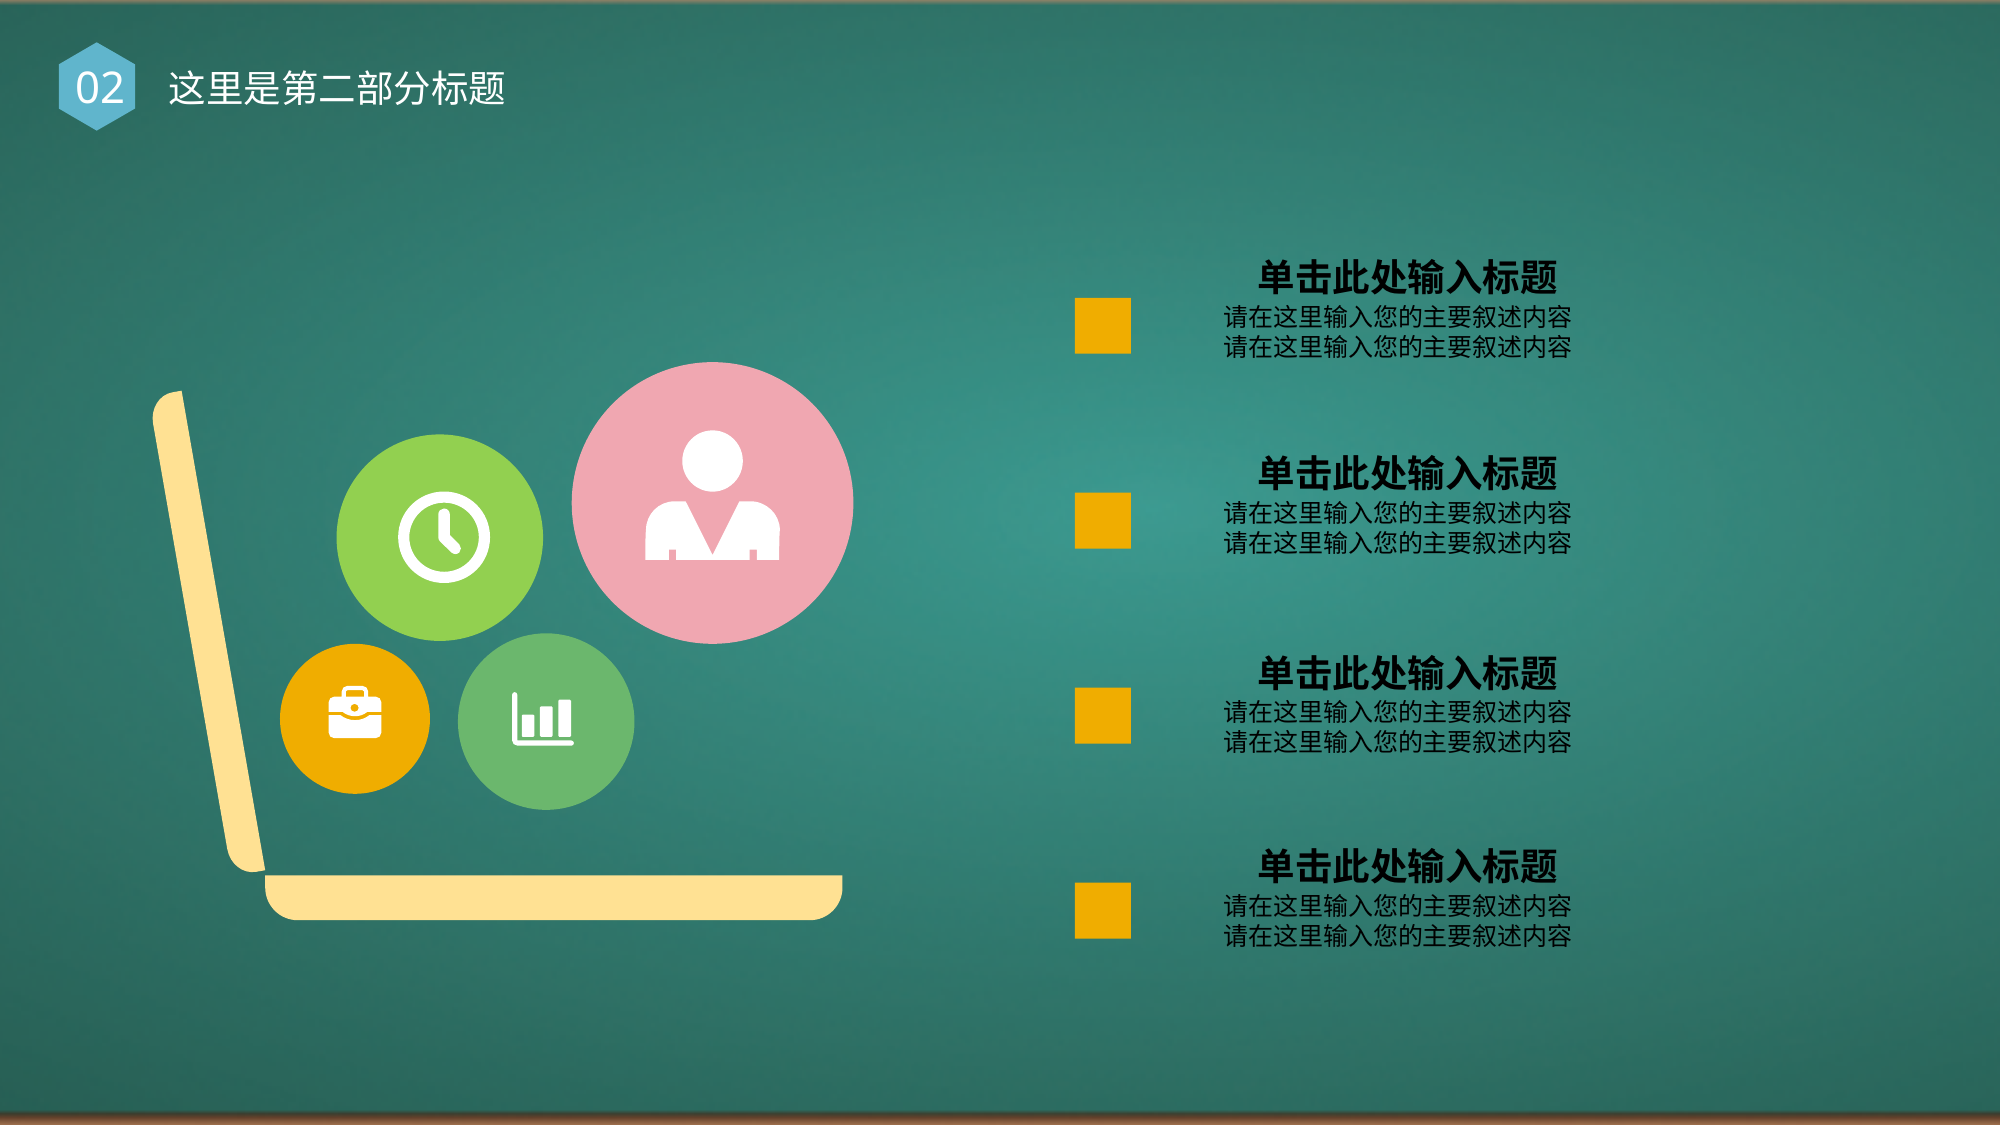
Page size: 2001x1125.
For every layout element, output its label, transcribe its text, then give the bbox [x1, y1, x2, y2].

text_box 单击此处输入标题 请在这里输入您的主要叙述内容 请在这里输入您的主要叙述内容 [1208, 234, 1588, 430]
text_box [645, 430, 781, 560]
text_box [78, 120, 116, 131]
text_box 单击此处输入标题 请在这里输入您的主要叙述内容 请在这里输入您的主要叙述内容 [1208, 823, 1588, 1038]
text_box [148, 386, 270, 877]
text_box 单击此处输入标题 请在这里输入您的主要叙述内容 请在这里输入您的主要叙述内容 [1208, 430, 1588, 629]
text_box [453, 628, 640, 815]
text_box [1070, 293, 1135, 358]
text_box [1070, 878, 1135, 943]
text_box 单击此处输入标题 请在这里输入您的主要叙述内容 请在这里输入您的主要叙述内容 [1208, 629, 1588, 823]
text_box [511, 691, 575, 746]
text_box 02 [60, 52, 153, 120]
text_box [275, 639, 435, 799]
picture [0, 0, 2000, 1125]
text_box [328, 685, 382, 739]
text_box [332, 429, 548, 646]
text_box [260, 870, 847, 925]
text_box [79, 42, 114, 52]
text_box [567, 357, 858, 649]
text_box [397, 491, 491, 584]
text_box [1070, 488, 1135, 553]
text_box 这里是第二部分标题 [148, 54, 654, 120]
text_box [1070, 683, 1135, 748]
